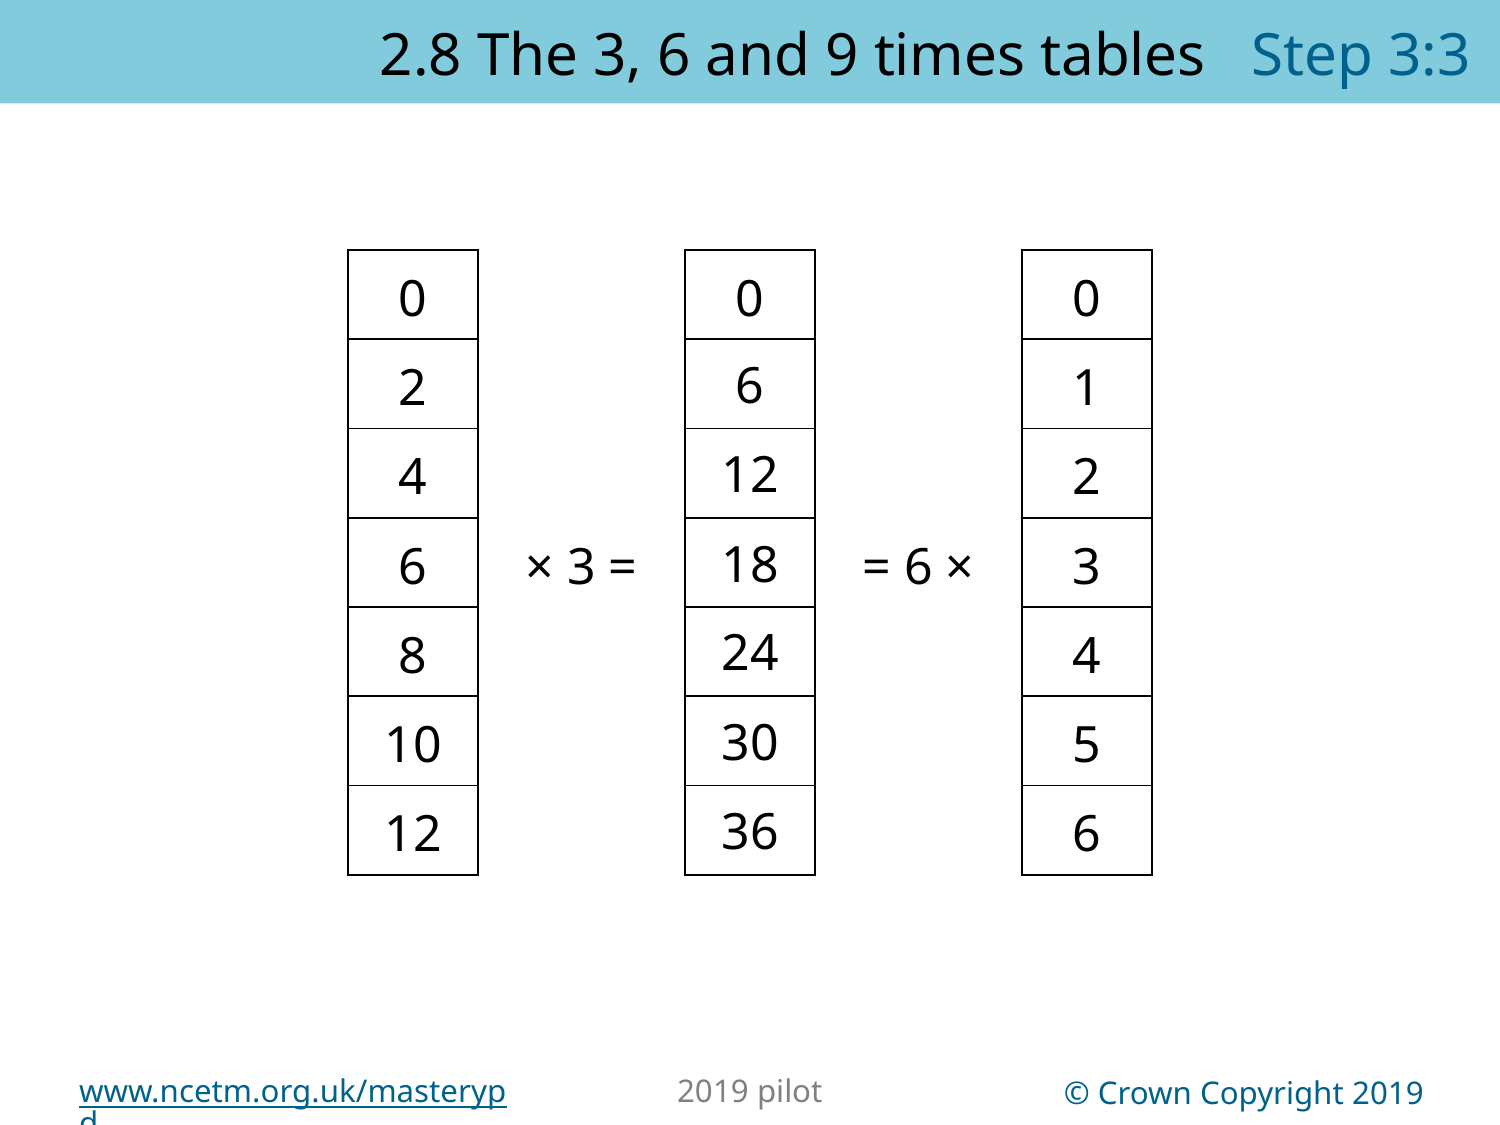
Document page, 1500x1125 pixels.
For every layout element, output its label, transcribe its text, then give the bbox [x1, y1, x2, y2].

table_cell [686, 697, 814, 785]
table_cell 2 [349, 340, 477, 428]
text_box 24 [706, 613, 794, 689]
table_header = 6 × [816, 250, 1021, 875]
text_box 36 [706, 792, 794, 868]
text_box 30 [706, 703, 794, 779]
table_cell 8 [349, 608, 477, 695]
table_cell 10 [349, 697, 477, 785]
table_cell [686, 429, 814, 517]
table_cell 12 [349, 786, 477, 874]
table_cell 3 [1023, 519, 1151, 606]
list 2.8 The 3, 6 and 9 times tables Step 3:3 [0, 0, 1500, 104]
table_cell 4 [349, 429, 477, 517]
table_cell 1 [1023, 340, 1151, 428]
table_cell [686, 608, 814, 695]
table_cell [686, 786, 814, 874]
table_header 0 [1023, 251, 1151, 338]
table_cell 5 [1023, 697, 1151, 785]
table_cell 10 [686, 340, 814, 428]
table_cell [686, 519, 814, 606]
table_cell 2 [1023, 429, 1151, 517]
table_header 0 [686, 251, 814, 338]
text_box 12 [706, 434, 794, 510]
table_cell 4 [1023, 608, 1151, 695]
table_cell 6 [1023, 786, 1151, 874]
table_cell 6 [349, 519, 477, 606]
table_header 0 [349, 251, 477, 338]
text_box 18 [706, 524, 794, 600]
text_box 6 [720, 346, 780, 422]
table_header × 3 = [479, 250, 684, 875]
